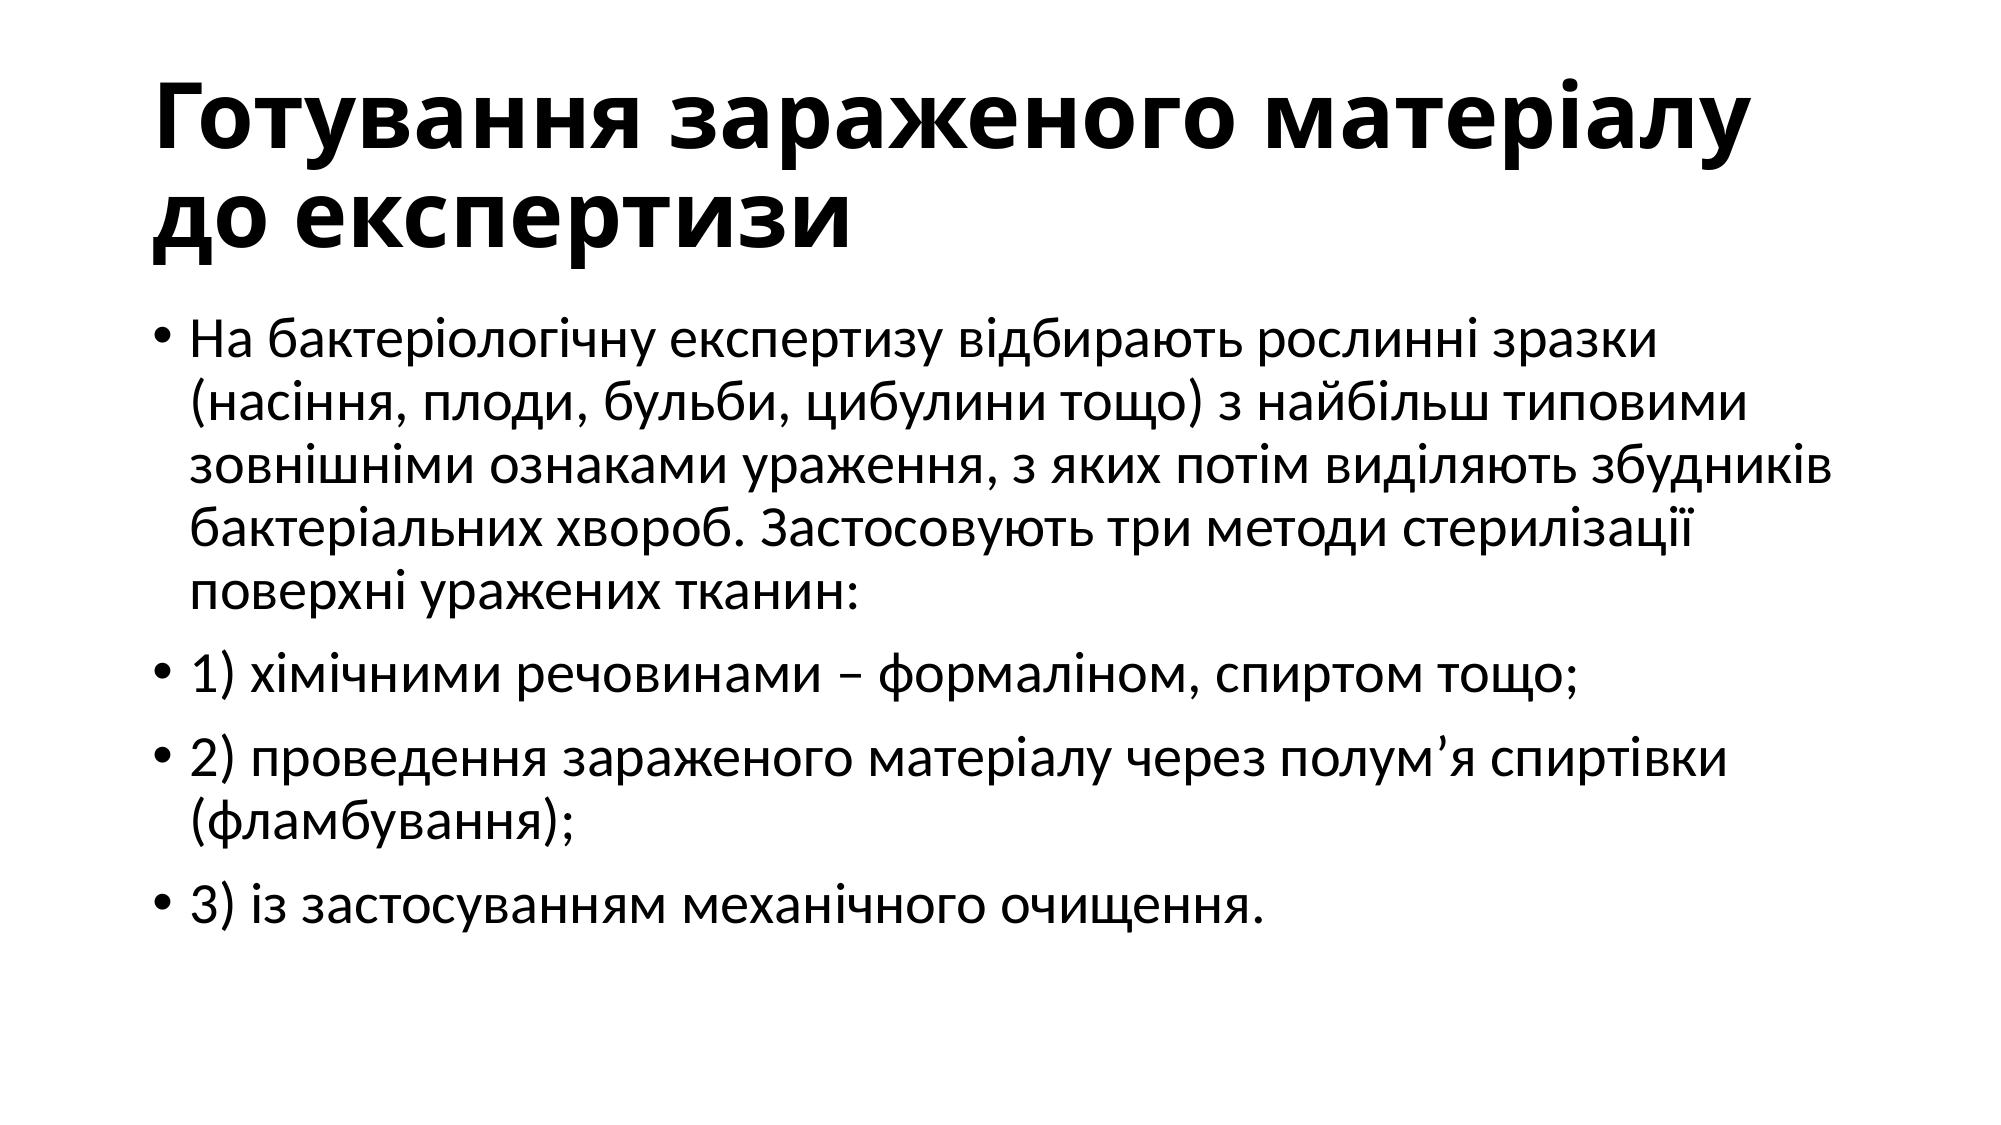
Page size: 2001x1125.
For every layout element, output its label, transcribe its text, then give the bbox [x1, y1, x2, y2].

list На бактеріологічну експертизу відбирають рослинні зразки (насіння, плоди, бульби, цибулини тощо) з найбільш типовими зовнішніми ознаками ураження, з яких потім виділяють збудників бактеріальних хвороб. Застосовують три методи стерилізації поверхні уражених тканин: 1) хімічними речовинами – формаліном, спиртом тощо; 2) проведення зараженого матеріалу через полум’я спиртівки (фламбування); 3) із застосуванням механічного очищення. [137, 299, 1863, 1014]
title Готування зараженого матеріалу до експертизи [137, 59, 1863, 278]
